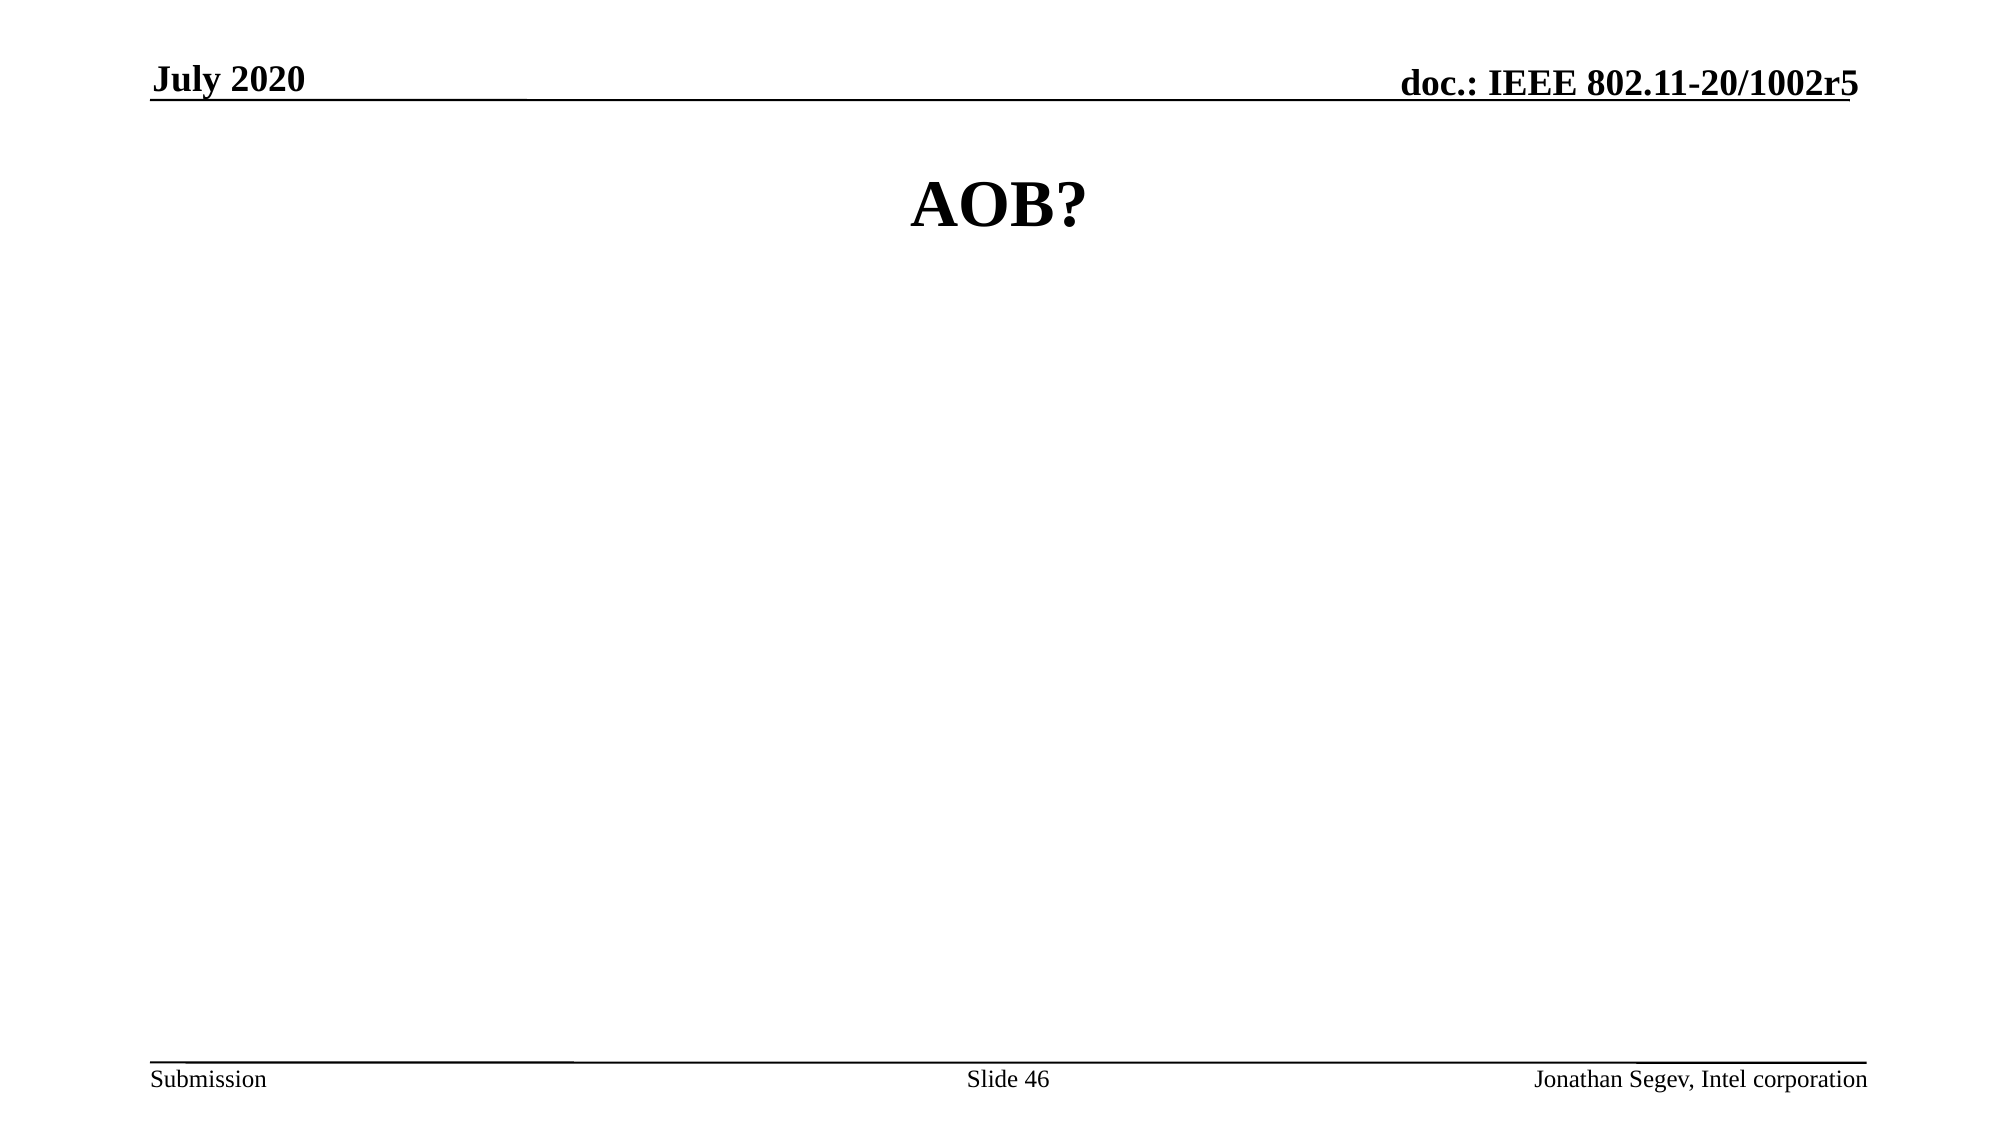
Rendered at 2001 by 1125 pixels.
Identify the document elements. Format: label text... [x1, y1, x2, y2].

footer Jonathan Segev, Intel corporation [1171, 1061, 1869, 1093]
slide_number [152, 54, 563, 100]
slide_number Slide 46 [950, 1061, 1067, 1123]
title AOB? [149, 112, 1850, 288]
